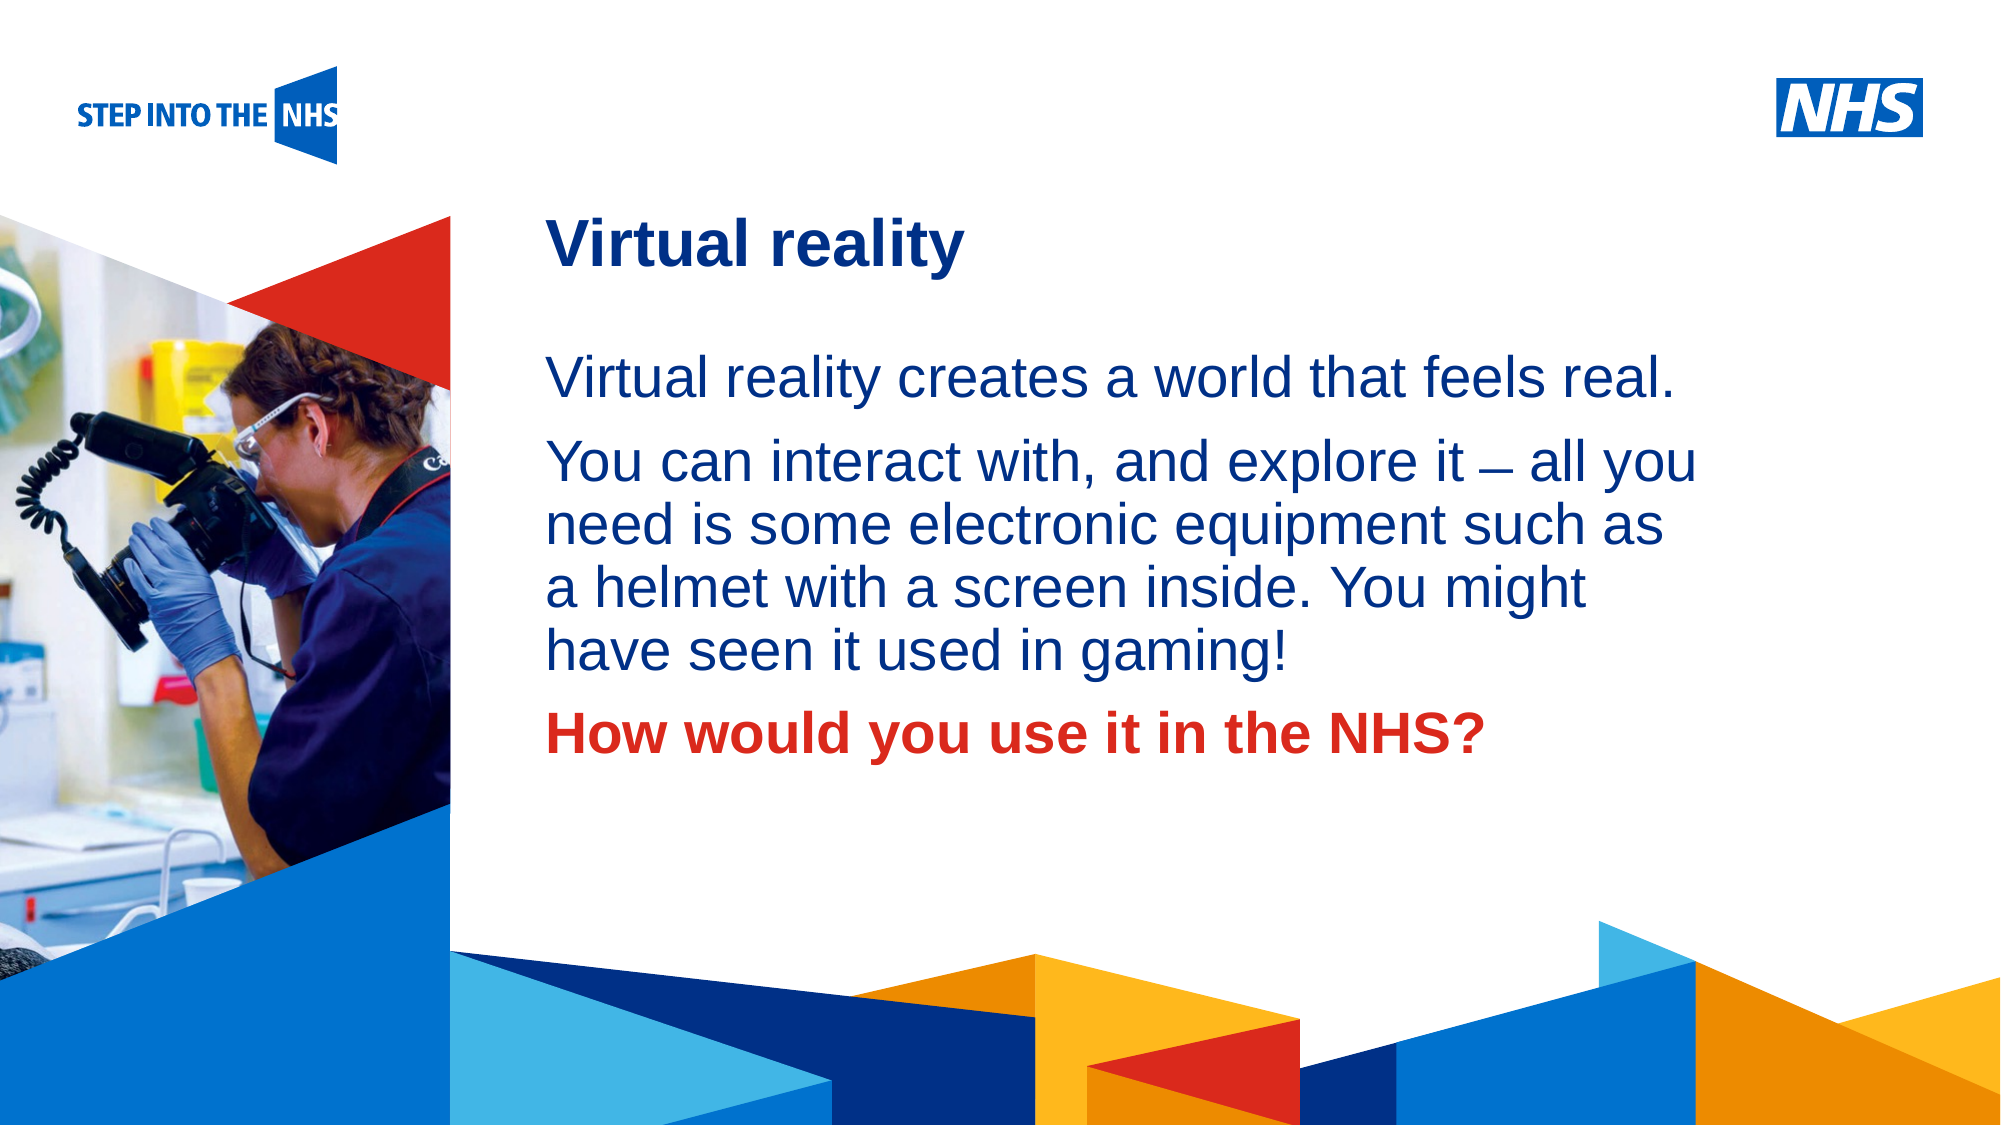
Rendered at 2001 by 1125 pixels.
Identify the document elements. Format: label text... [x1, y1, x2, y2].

picture [0, 214, 451, 981]
list Virtual reality creates a world that feels real. You can interact with, and explore it ̶ all you need is some electronic equipment such as a helmet with a screen inside. You might have seen it used in gaming! How would you use it in the NHS? [545, 347, 1710, 917]
title Virtual reality [545, 208, 1672, 296]
